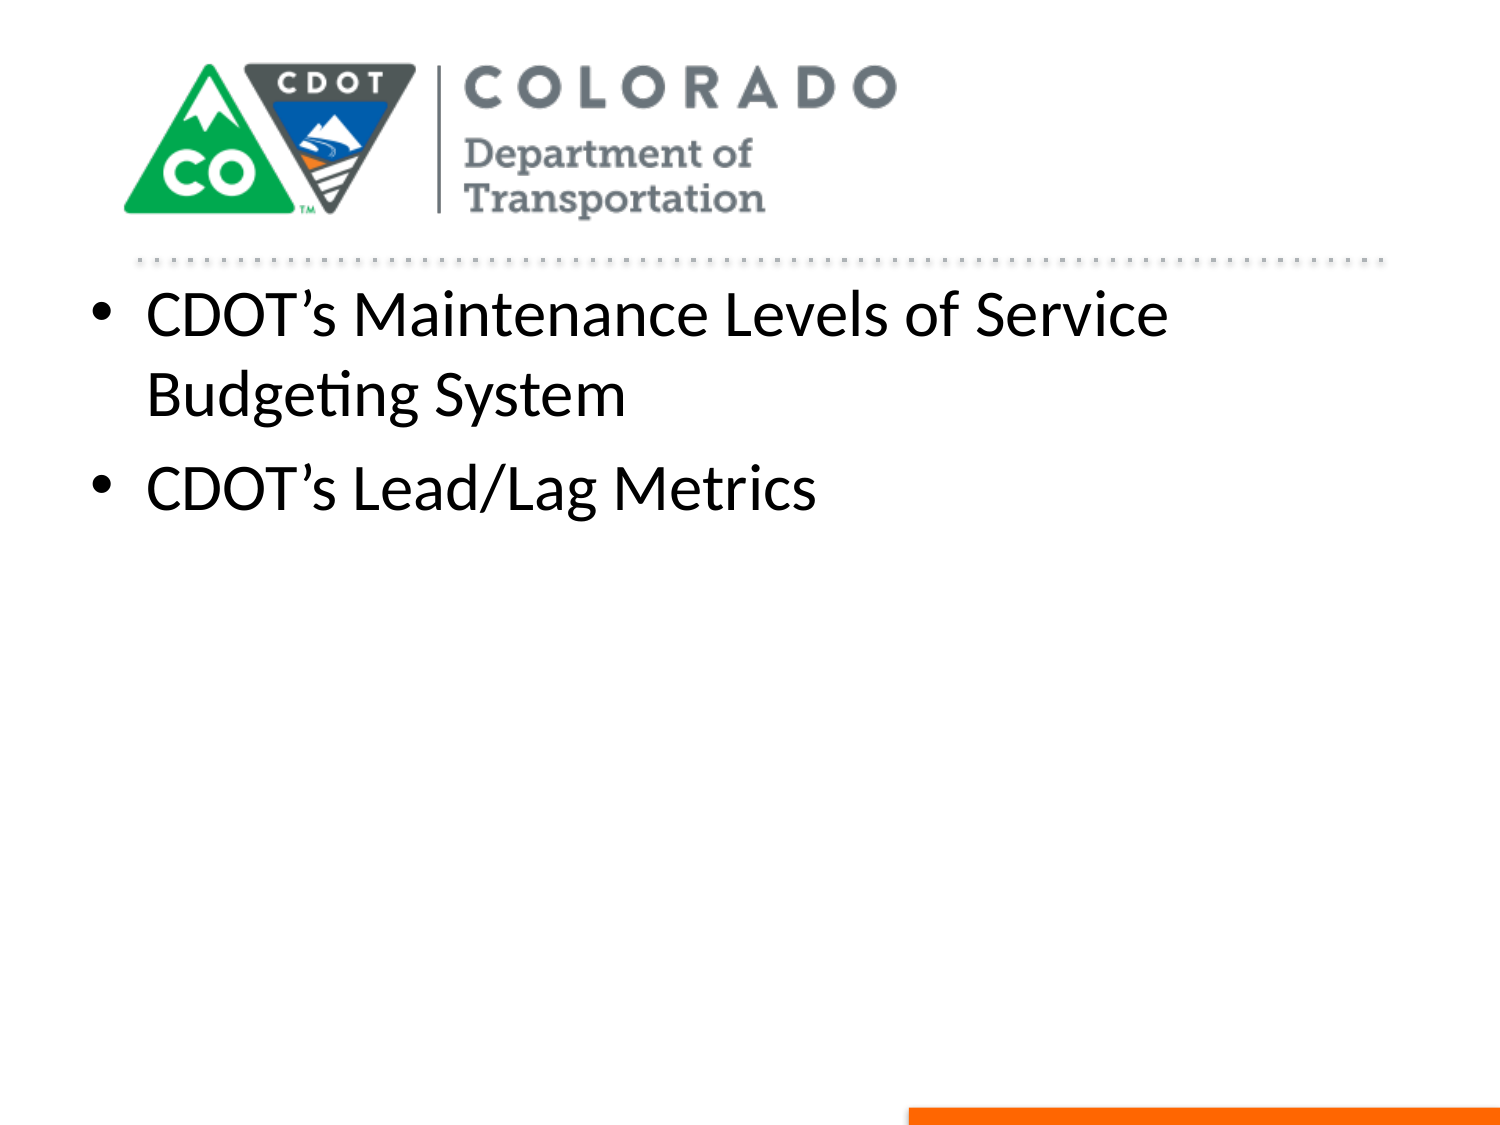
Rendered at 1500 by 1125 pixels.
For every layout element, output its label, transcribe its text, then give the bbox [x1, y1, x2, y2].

text_box [908, 1107, 1500, 1125]
picture [74, 26, 935, 260]
list CDOT’s Maintenance Levels of Service Budgeting System CDOT’s Lead/Lag Metrics [75, 262, 1425, 1005]
